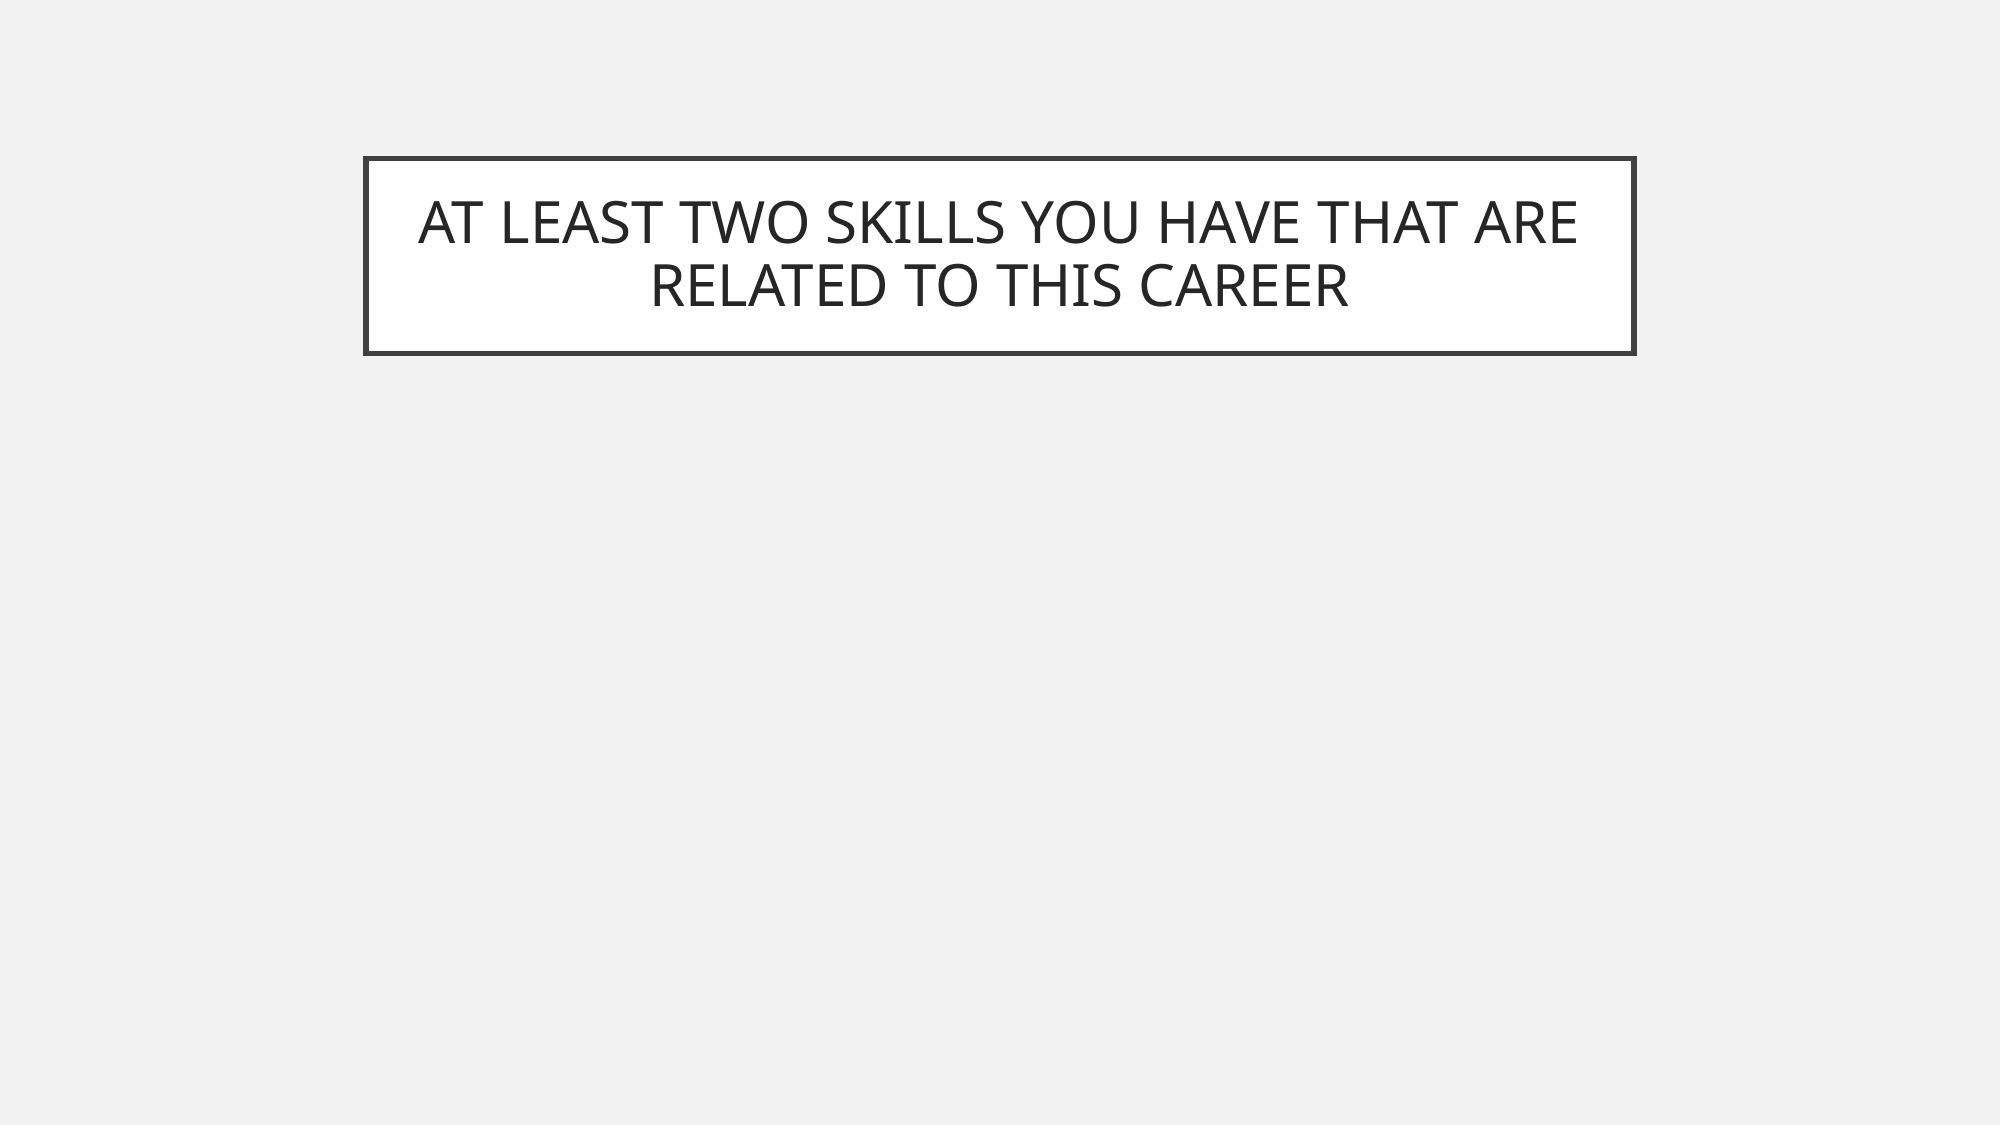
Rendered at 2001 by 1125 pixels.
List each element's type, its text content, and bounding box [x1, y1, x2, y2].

title AT LEAST TWO SKILLS YOU HAVE THAT ARE RELATED TO THIS CAREER [363, 156, 1637, 356]
